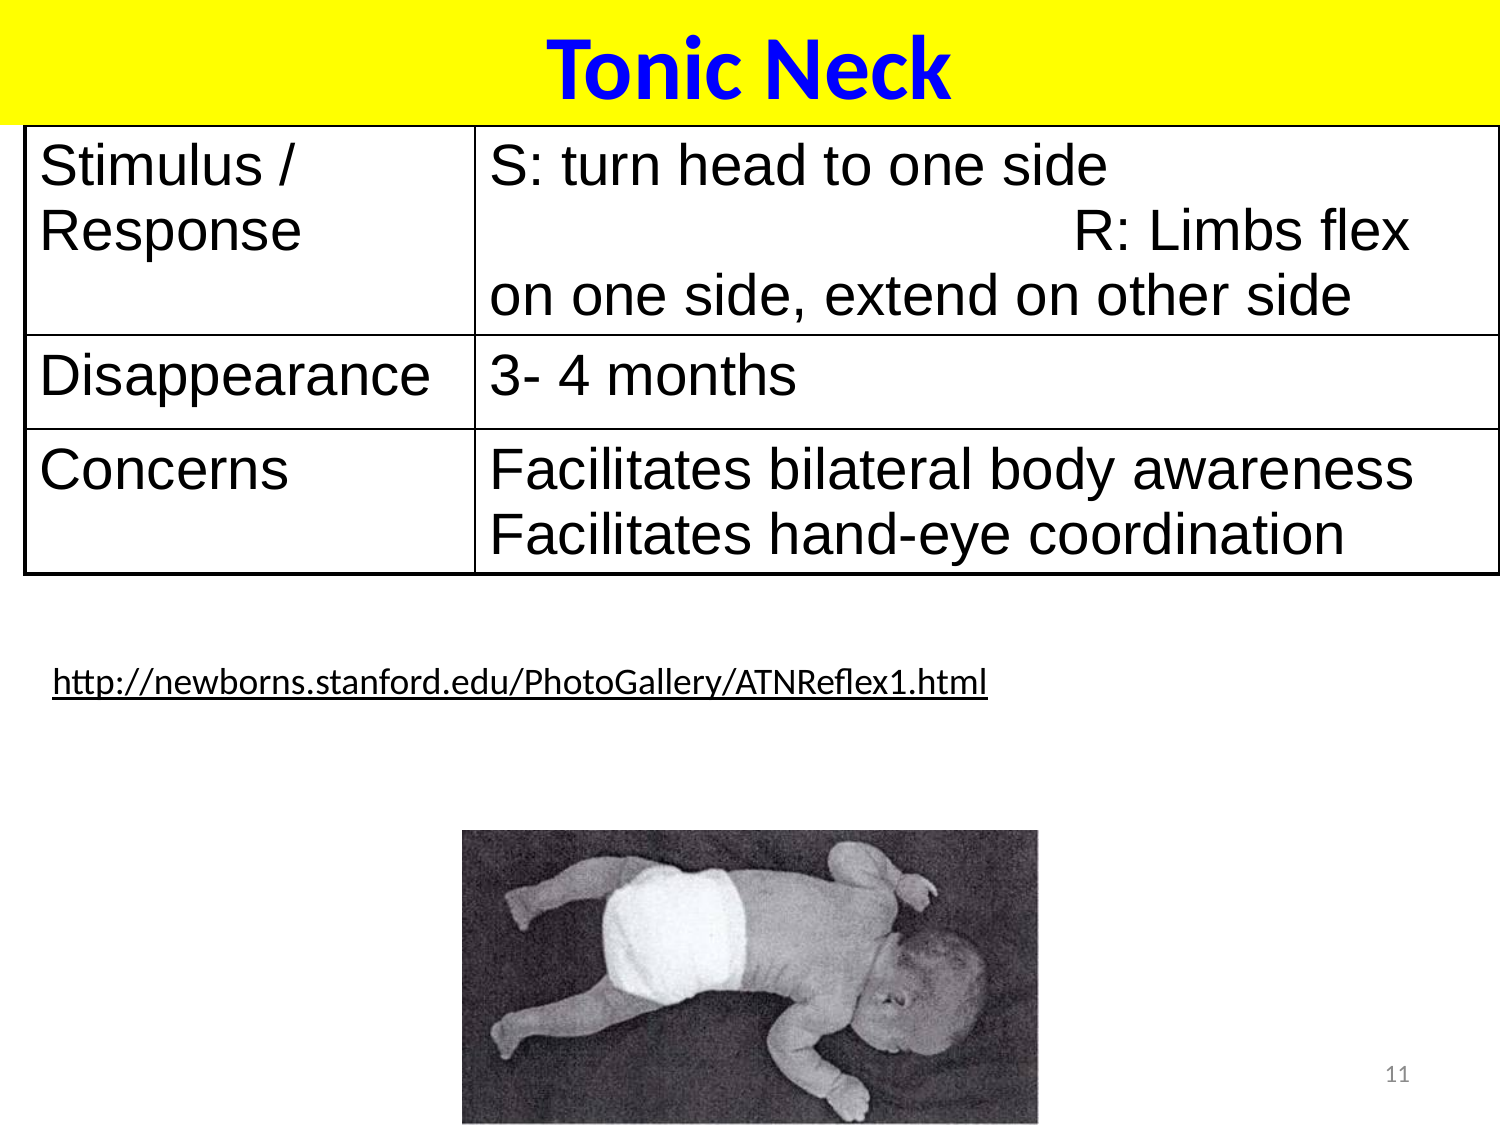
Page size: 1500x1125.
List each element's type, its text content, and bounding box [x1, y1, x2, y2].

table_header Stimulus / Response [27, 127, 474, 334]
table_cell Disappearance [27, 336, 474, 428]
picture [462, 830, 1039, 1125]
table_cell 3- 4 months [476, 336, 1498, 428]
table_cell Facilitates bilateral body awareness Facilitates hand-eye coordination [476, 430, 1498, 572]
table_cell Concerns [27, 430, 474, 572]
title Tonic Neck [0, 0, 1500, 125]
text_box http://newborns.stanford.edu/PhotoGallery/ATNReflex1.html [37, 649, 1238, 710]
table_header S: turn head to one side R: Limbs flex on one side, extend on other side [476, 127, 1498, 334]
slide_number 11 [1074, 1042, 1425, 1103]
